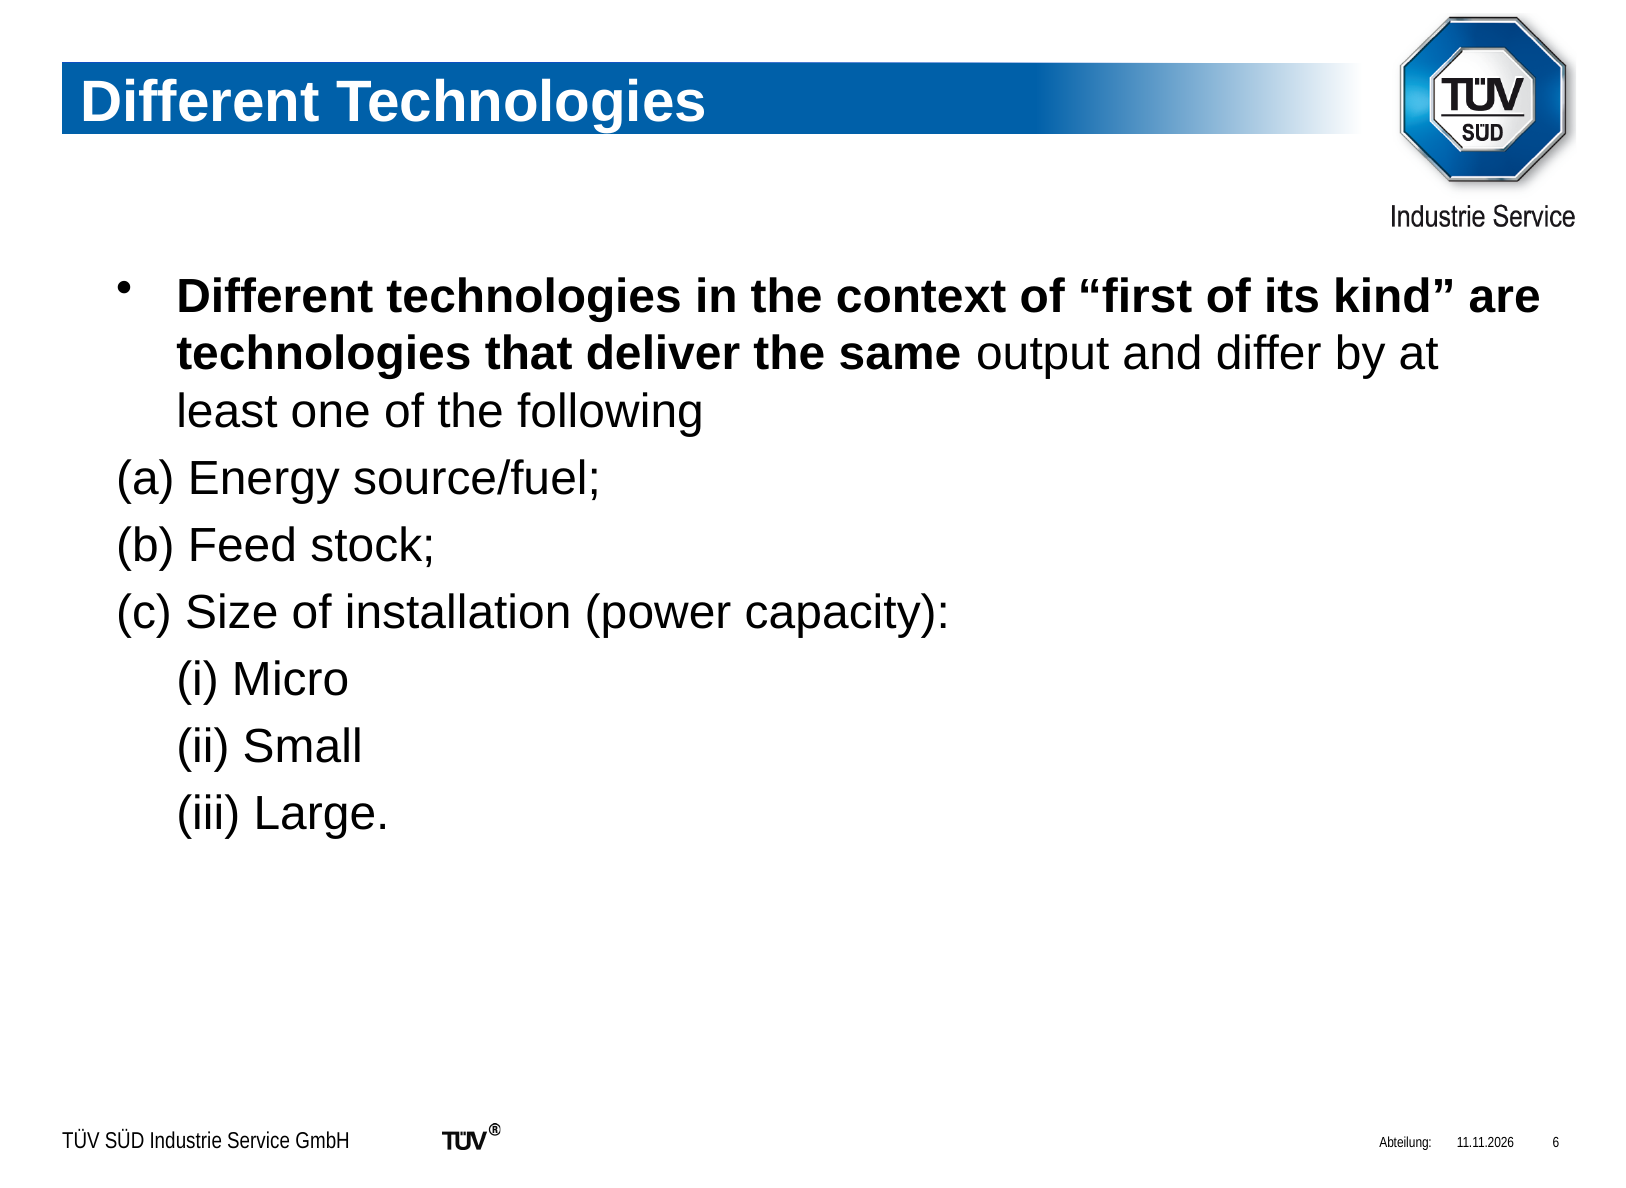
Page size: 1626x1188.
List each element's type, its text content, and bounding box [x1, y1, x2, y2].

slide_number 6 [1514, 1124, 1576, 1161]
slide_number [1449, 1124, 1514, 1161]
footer Abteilung: [585, 1124, 1449, 1161]
list Different technologies in the context of “first of its kind” are technologies that deliver the same output and differ by at least one of the following (a) Energy source/fuel; (b) Feed stock; (c) Size of installation (power capacity): (i) Micro (ii) Small (iii) Large. [99, 256, 1563, 1065]
title Different Technologies [63, 62, 1179, 134]
picture [1179, 62, 1381, 134]
